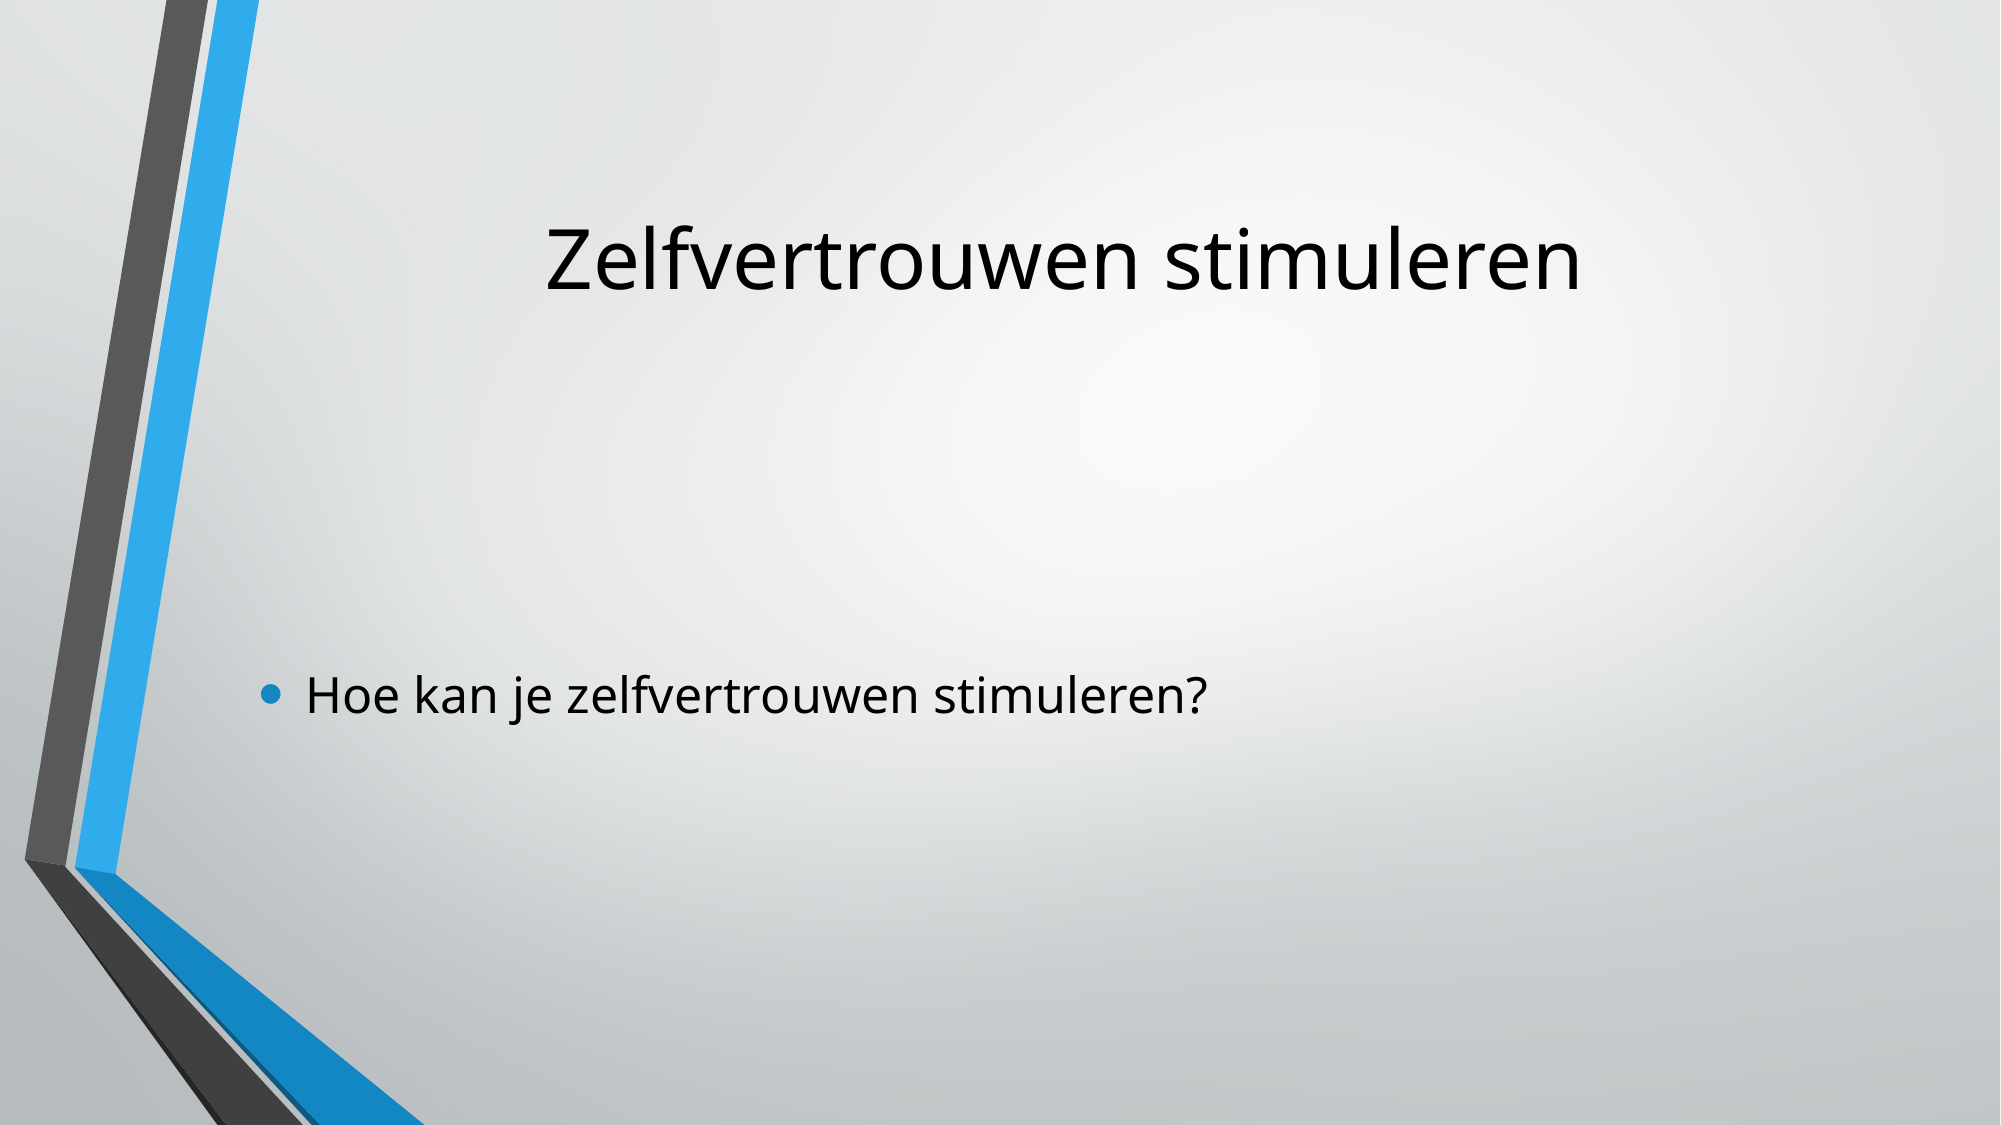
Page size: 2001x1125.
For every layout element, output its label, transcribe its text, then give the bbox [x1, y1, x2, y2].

title Zelfvertrouwen stimuleren [243, 112, 1887, 400]
list Hoe kan je zelfvertrouwen stimuleren? [243, 437, 1887, 950]
